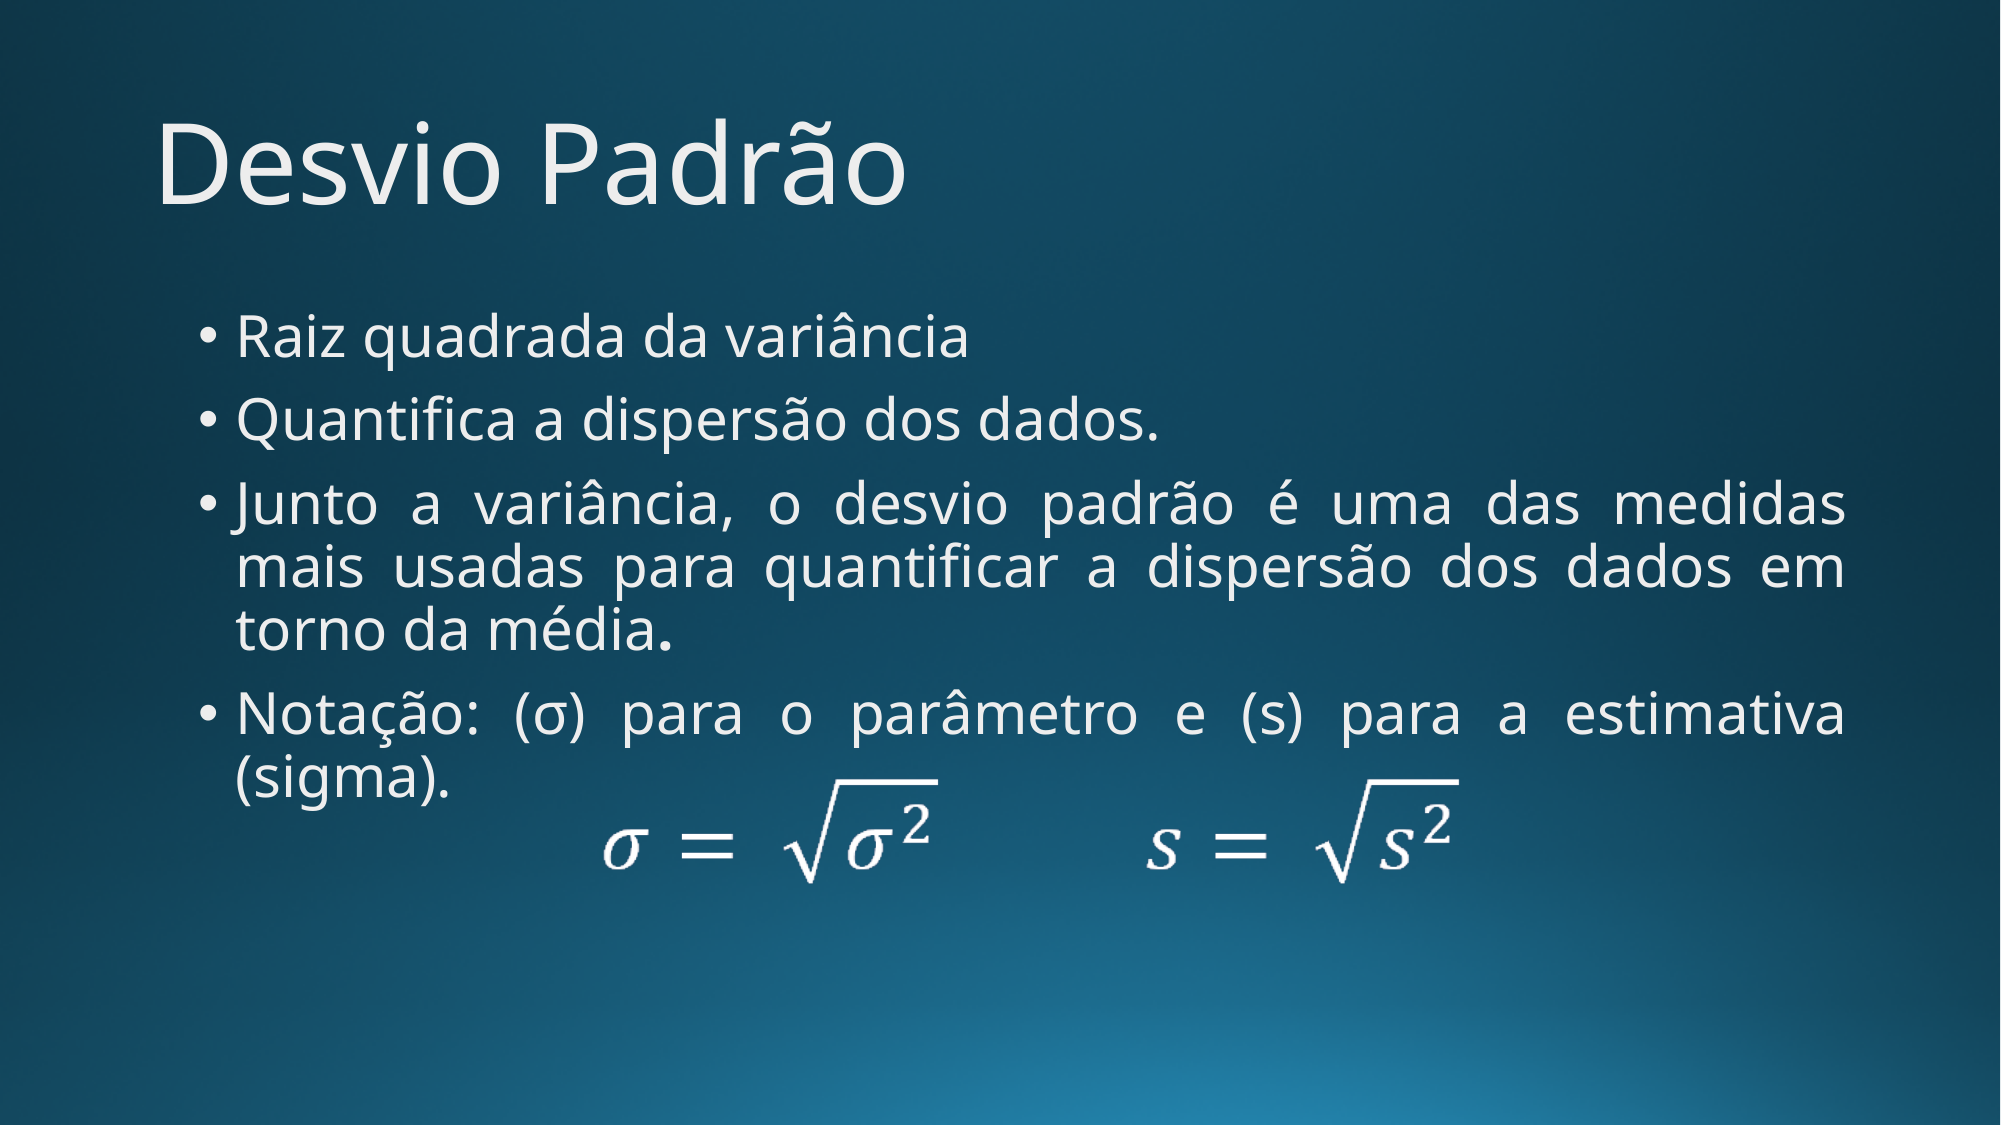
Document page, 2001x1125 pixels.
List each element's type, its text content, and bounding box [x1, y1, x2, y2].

text_box Raiz quadrada da variância Quantifica a dispersão dos dados. Junto a variância, o desvio padrão é uma das medidas mais usadas para quantificar a dispersão dos dados em torno da média. Notação: (σ) para o parâmetro e (s) para a estimativa (sigma). [183, 299, 1863, 1013]
text_box Desvio Padrão [137, 59, 1863, 278]
picture [0, 0, 2001, 1125]
